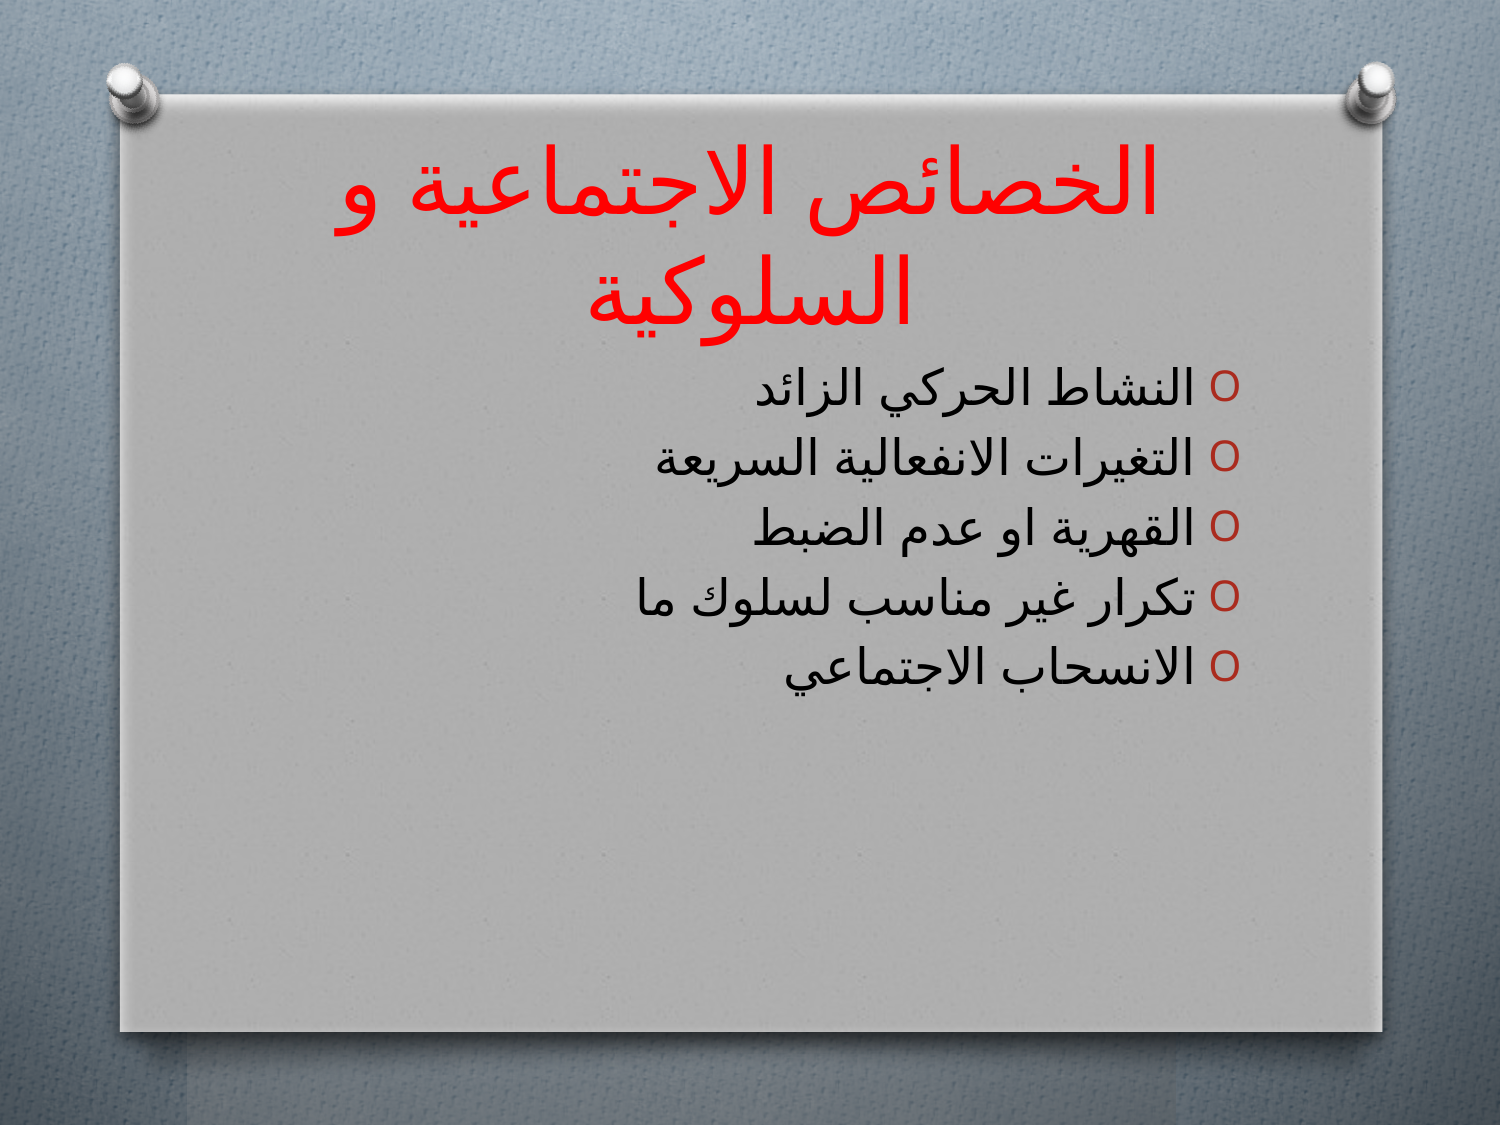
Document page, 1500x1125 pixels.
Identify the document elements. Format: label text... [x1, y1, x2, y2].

list النشاط الحركي الزائد التغيرات الانفعالية السريعة القهرية او عدم الضبط تكرار غير مناسب لسلوك ما الانسحاب الاجتماعي [240, 347, 1257, 939]
picture [1317, 35, 1439, 156]
picture [75, 29, 198, 153]
title الخصائص الاجتماعية و السلوكية [179, 134, 1323, 332]
